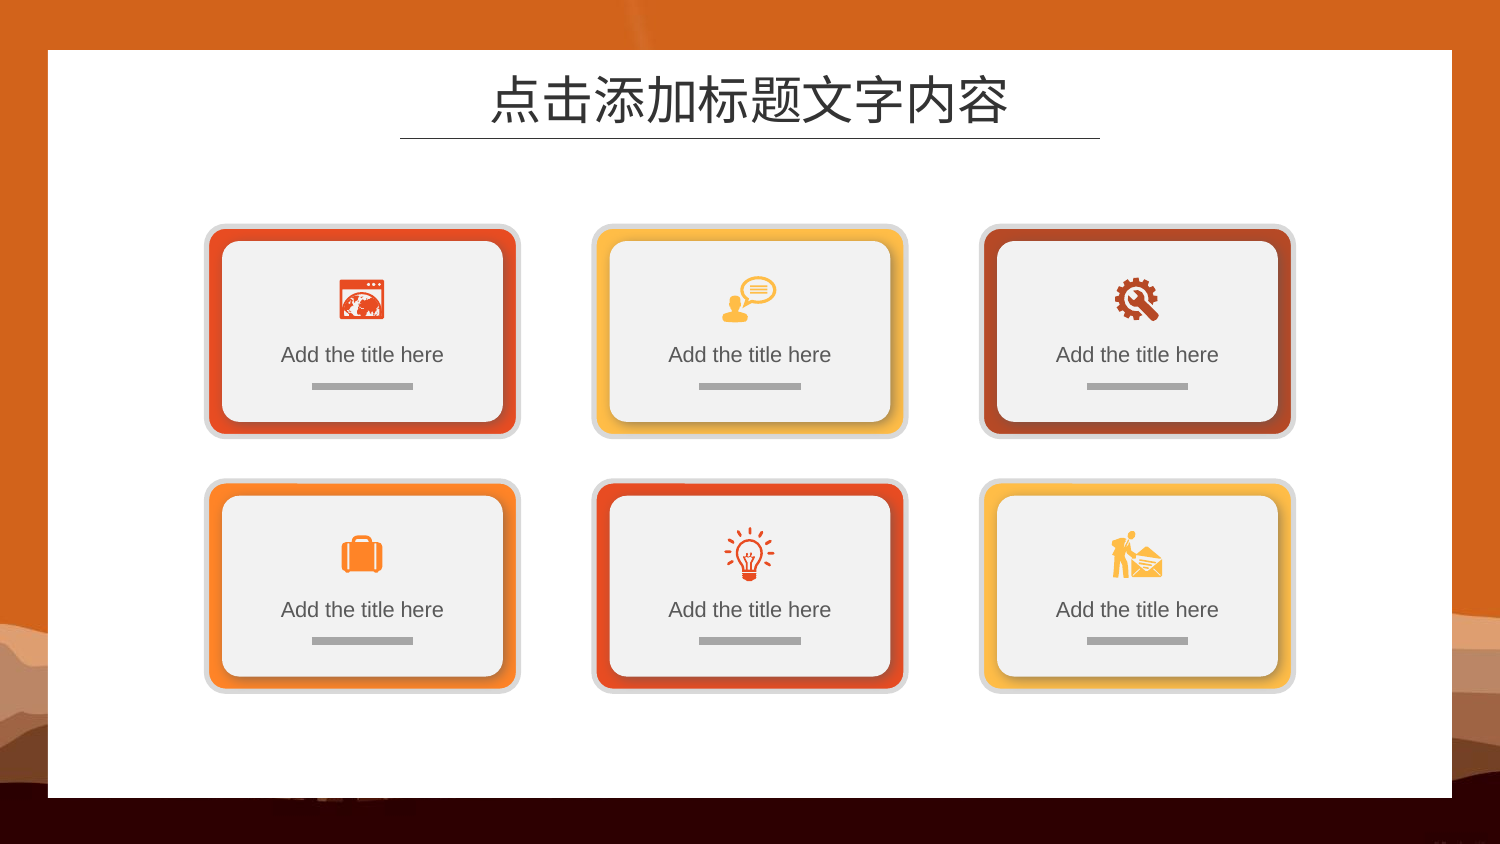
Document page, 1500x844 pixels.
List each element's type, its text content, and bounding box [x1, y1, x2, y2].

text_box 点击添加标题文字内容 [472, 60, 1028, 138]
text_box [981, 226, 1294, 437]
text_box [593, 480, 906, 692]
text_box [206, 226, 519, 437]
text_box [206, 480, 519, 692]
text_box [339, 279, 385, 320]
picture [0, 0, 1500, 844]
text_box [1115, 277, 1159, 322]
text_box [981, 480, 1294, 692]
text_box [593, 226, 906, 437]
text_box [722, 276, 777, 323]
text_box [1111, 529, 1163, 578]
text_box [724, 527, 775, 582]
